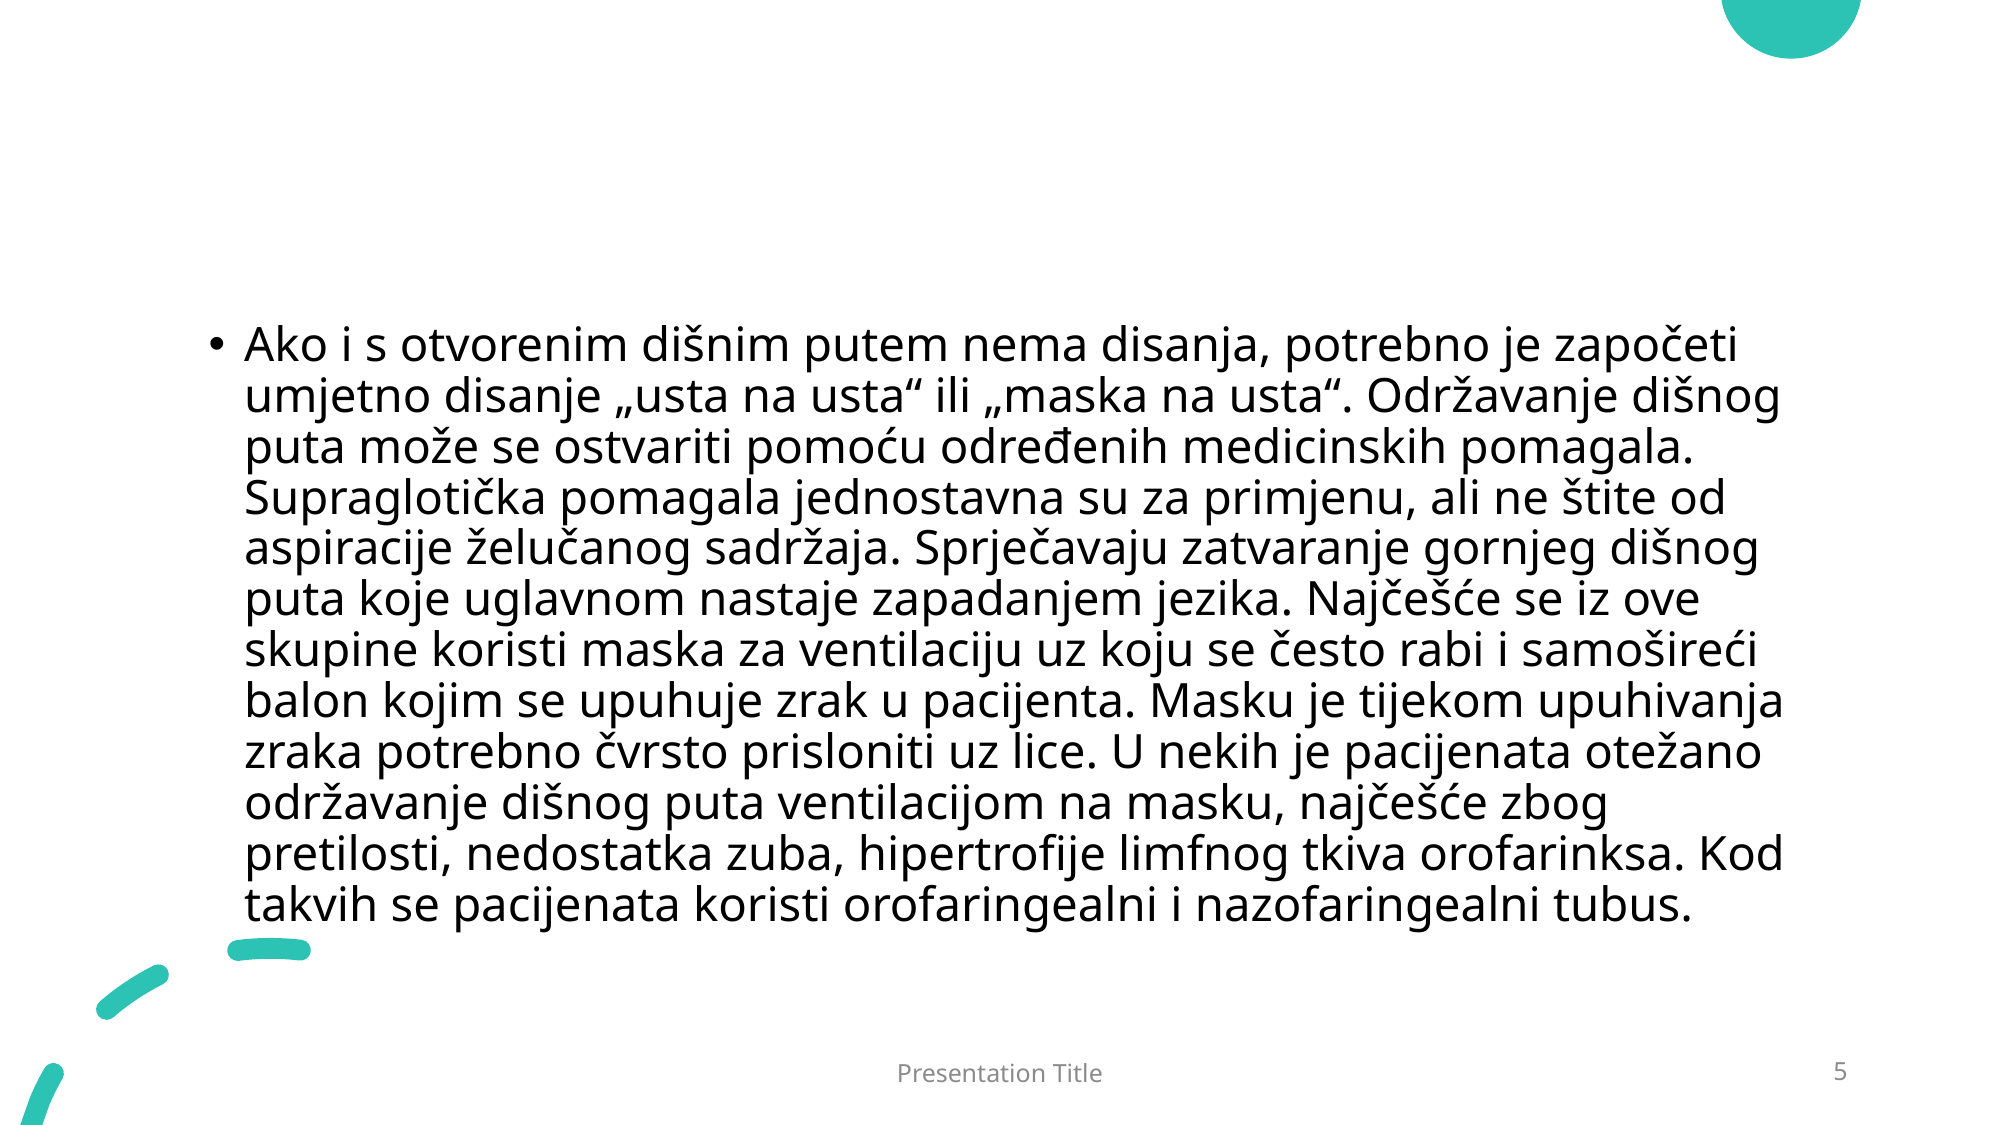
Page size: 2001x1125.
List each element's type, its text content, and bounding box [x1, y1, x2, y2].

footer Presentation Title [662, 1042, 1338, 1103]
slide_number 5 [1412, 1042, 1863, 1103]
list Ako i s otvorenim dišnim putem nema disanja, potrebno je započeti umjetno disanje „usta na usta“ ili „maska na usta“. Održavanje dišnog puta može se ostvariti pomoću određenih medicinskih pomagala. Supraglotička pomagala jednostavna su za primjenu, ali ne štite od aspiracije želučanog sadržaja. Sprječavaju zatvaranje gornjeg dišnog puta koje uglavnom nastaje zapadanjem jezika. Najčešće se iz ove skupine koristi maska za ventilaciju uz koju se često rabi i samošireći balon kojim se upuhuje zrak u pacijenta. Masku je tijekom upuhivanja zraka potrebno čvrsto prisloniti uz lice. U nekih je pacijenata otežano održavanje dišnog puta ventilacijom na masku, najčešće zbog pretilosti, nedostatka zuba, hipertrofije limfnog tkiva orofarinksa. Kod takvih se pacijenata koristi orofaringealni i nazofaringealni tubus. [193, 313, 1806, 947]
